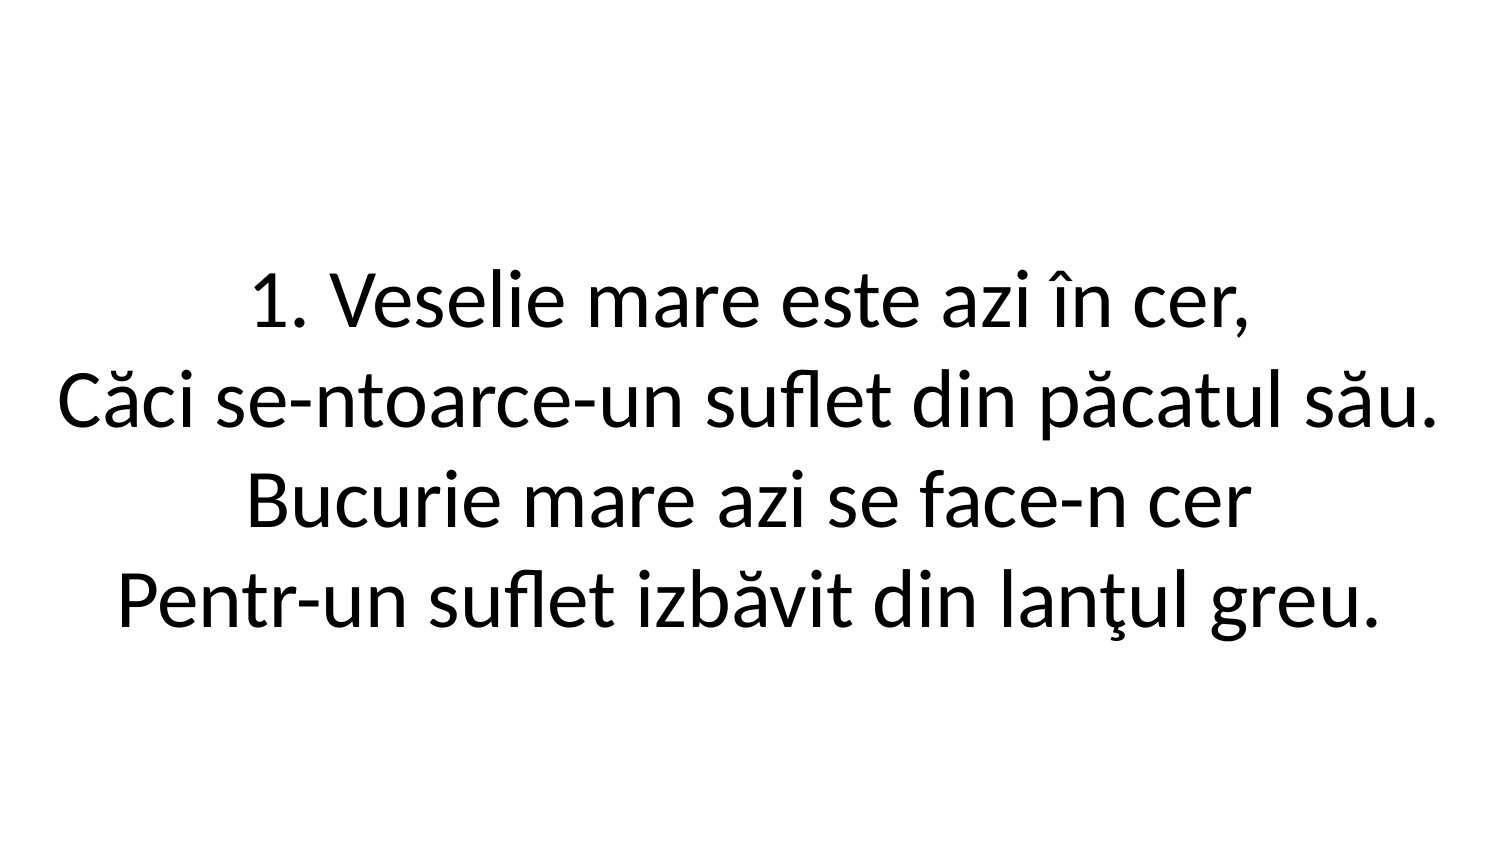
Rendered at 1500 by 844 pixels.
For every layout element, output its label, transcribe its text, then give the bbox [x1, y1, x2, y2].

text_box 1. Veselie mare este azi în cer, Căci se-ntoarce-un suflet din păcatul său. Bucurie mare azi se face-n cer Pentr-un suflet izbăvit din lanţul greu. [42, 192, 1457, 652]
